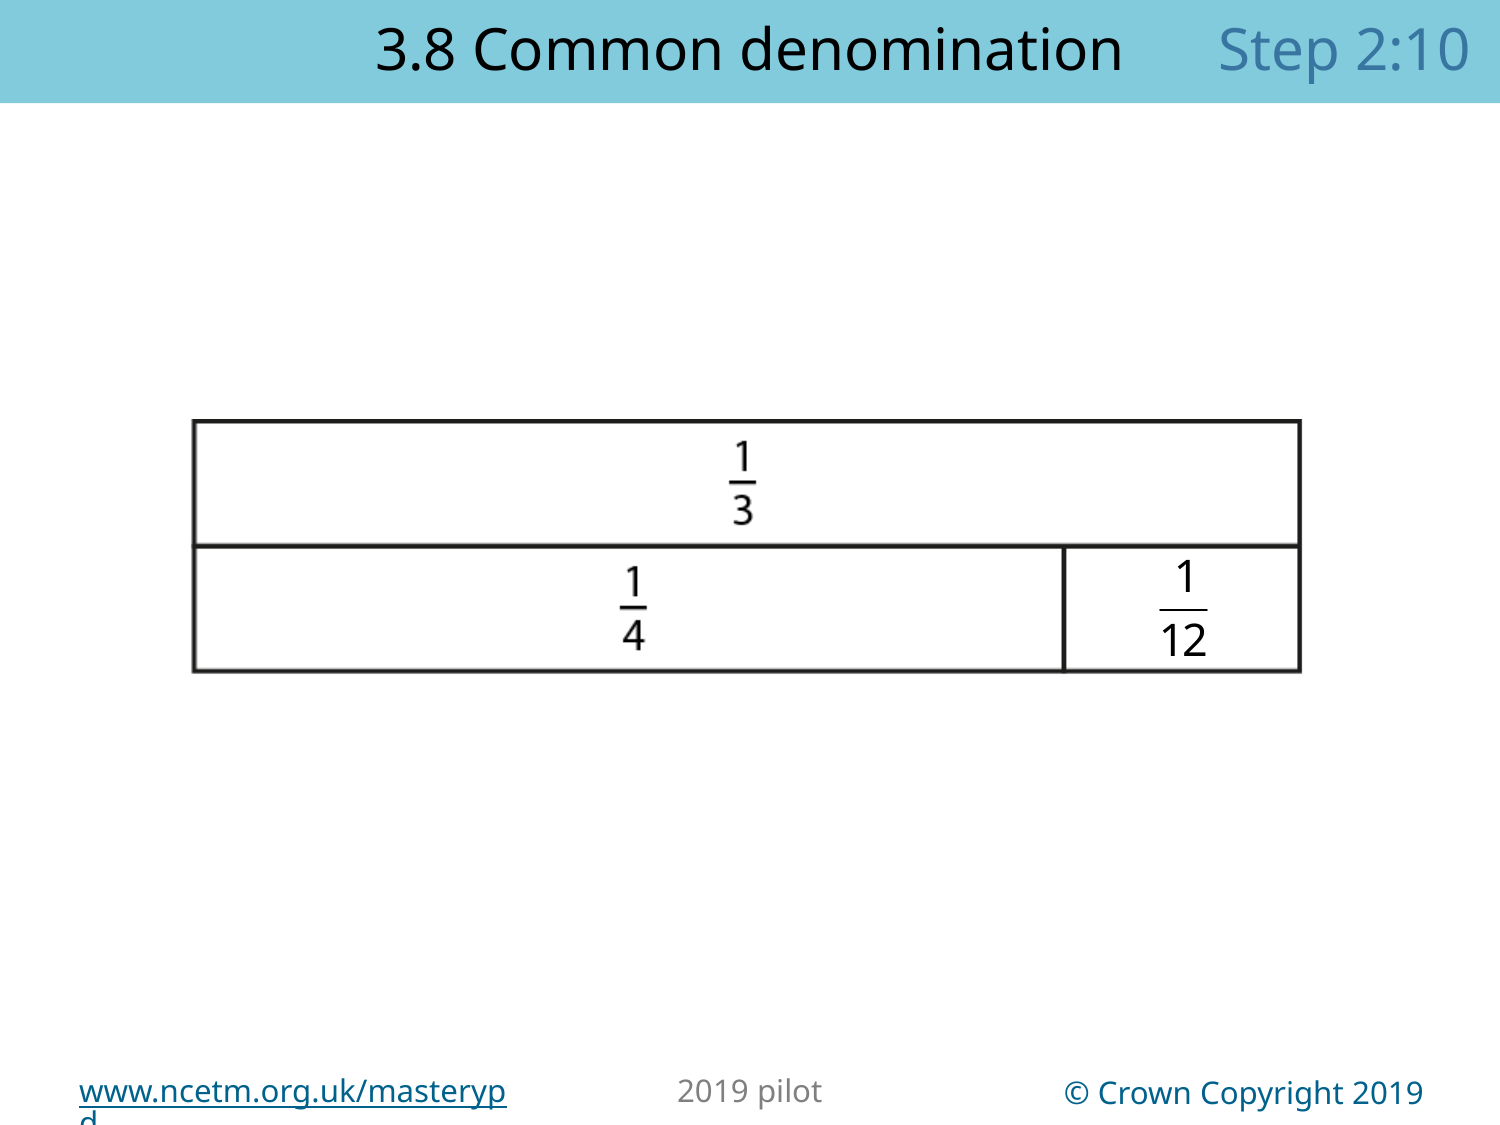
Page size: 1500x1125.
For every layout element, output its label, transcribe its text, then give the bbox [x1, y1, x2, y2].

list Step 2:10 [0, 0, 1500, 104]
picture [101, 419, 1399, 706]
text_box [1156, 553, 1211, 661]
